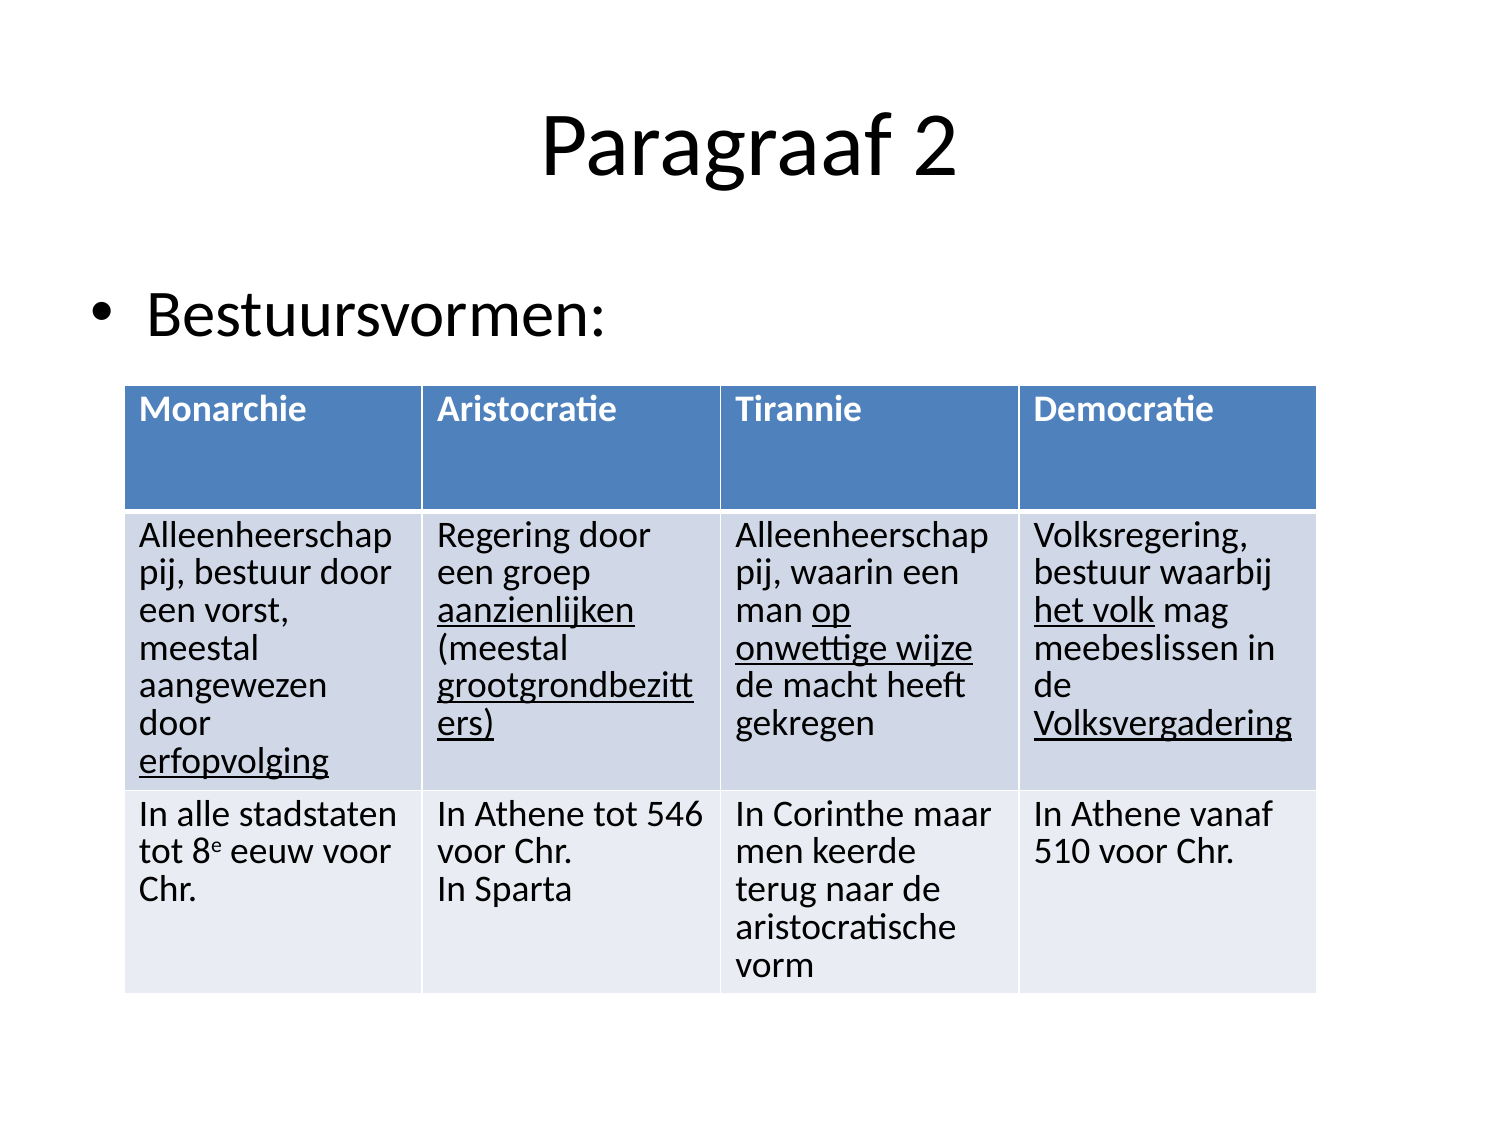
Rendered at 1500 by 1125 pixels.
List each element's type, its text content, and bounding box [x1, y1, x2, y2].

table_cell Alleenheerschappij, bestuur door een vorst, meestal aangewezen door erfopvolging [125, 514, 421, 790]
table_header Aristocratie [423, 386, 720, 509]
table_cell In alle stadstaten tot 8e eeuw voor Chr. [125, 791, 421, 993]
table_header Monarchie [125, 386, 421, 509]
table_cell Volksregering, bestuur waarbij het volk mag meebeslissen in de Volksvergadering [1020, 514, 1316, 790]
table_cell Alleenheerschappij, waarin een man op onwettige wijze de macht heeft gekregen [721, 514, 1018, 790]
list Bestuursvormen: [75, 262, 1425, 1005]
title Paragraaf 2 [75, 45, 1425, 233]
table_cell In Athene tot 546 voor Chr. In Sparta [423, 791, 720, 993]
table_cell In Corinthe maar men keerde terug naar de aristocratische vorm [721, 791, 1018, 993]
table_cell In Athene vanaf 510 voor Chr. [1020, 791, 1316, 993]
table_cell Regering door een groep aanzienlijken (meestal grootgrondbezitters) [423, 514, 720, 790]
table_header Democratie [1020, 386, 1316, 509]
table_header Tirannie [721, 386, 1018, 509]
